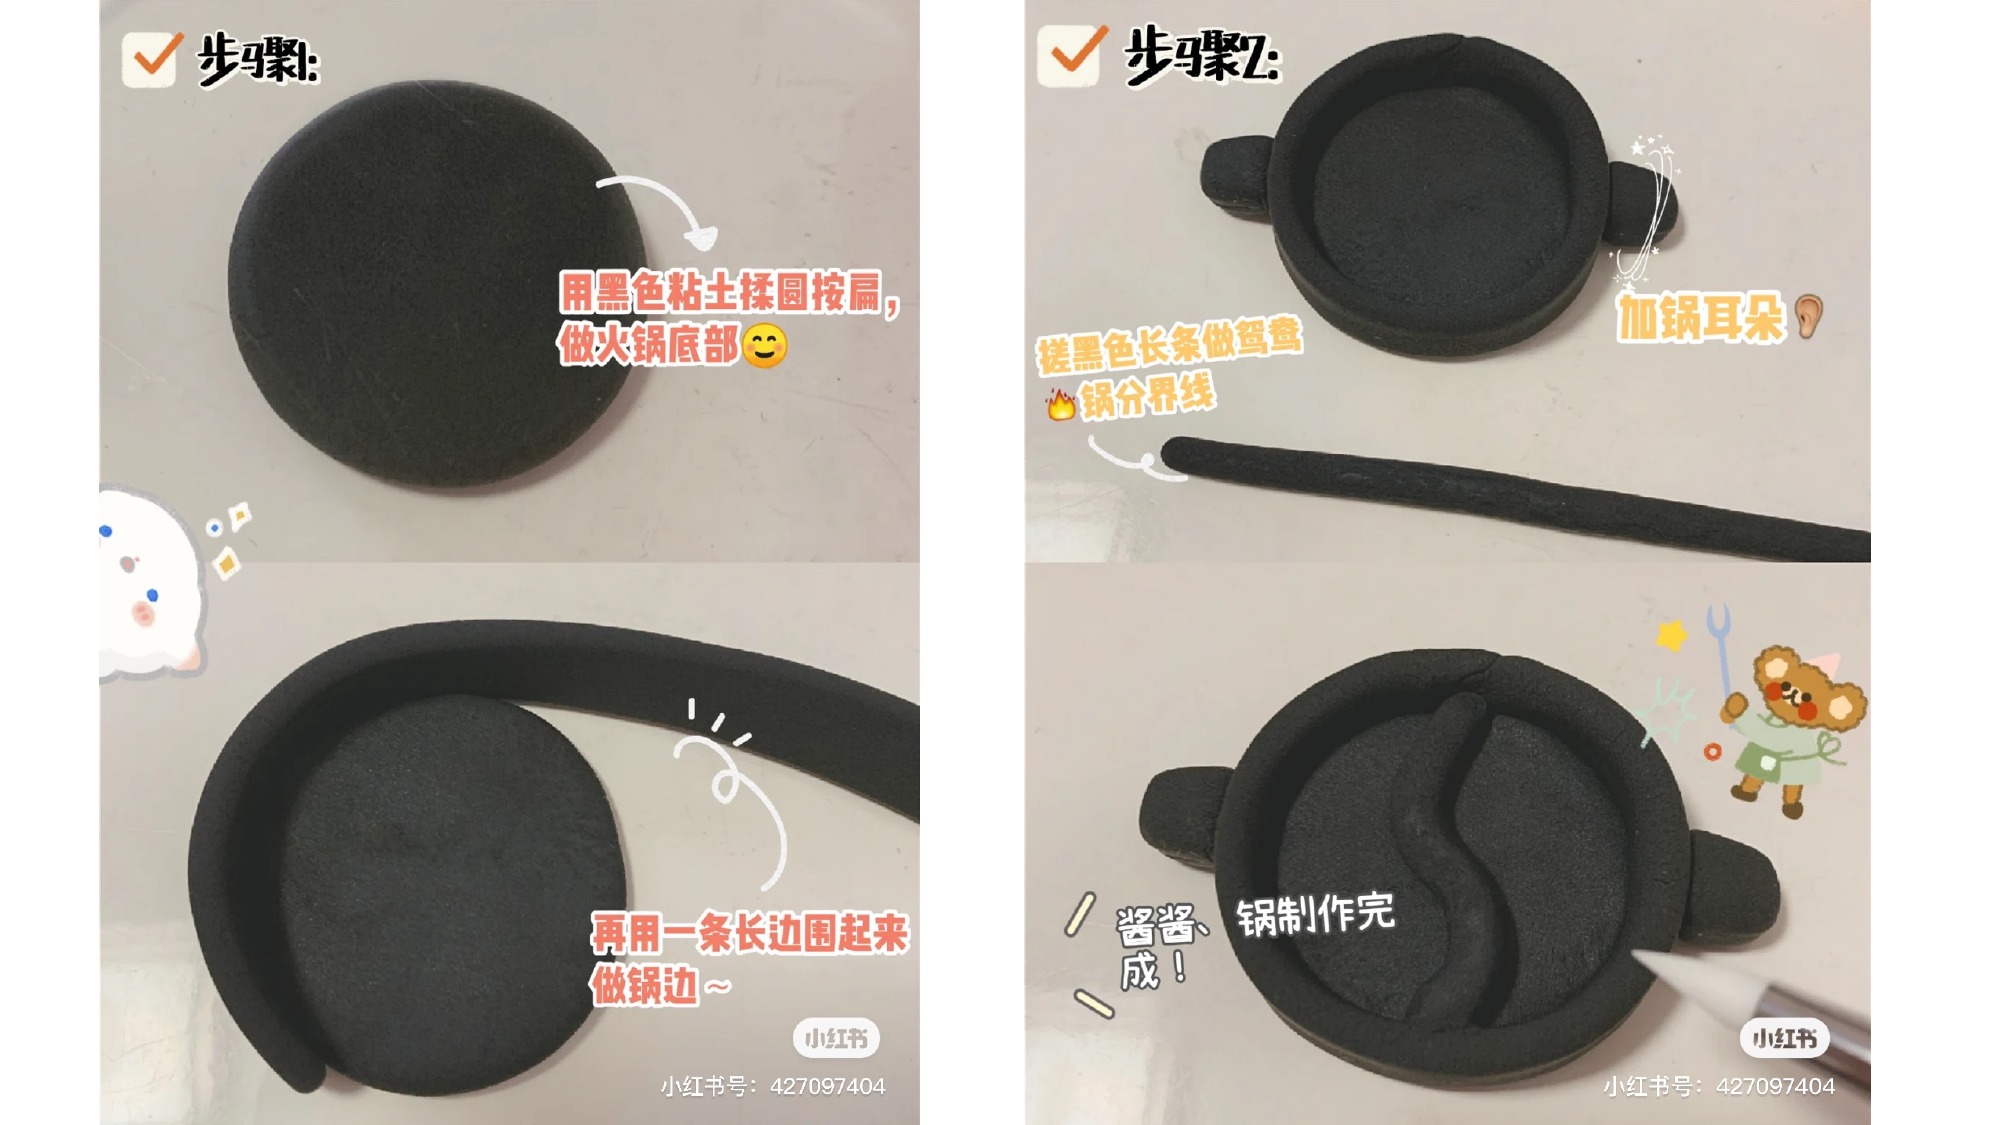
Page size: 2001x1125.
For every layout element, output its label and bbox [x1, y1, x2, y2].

list [99, 0, 920, 1125]
picture [1024, 0, 1871, 1125]
